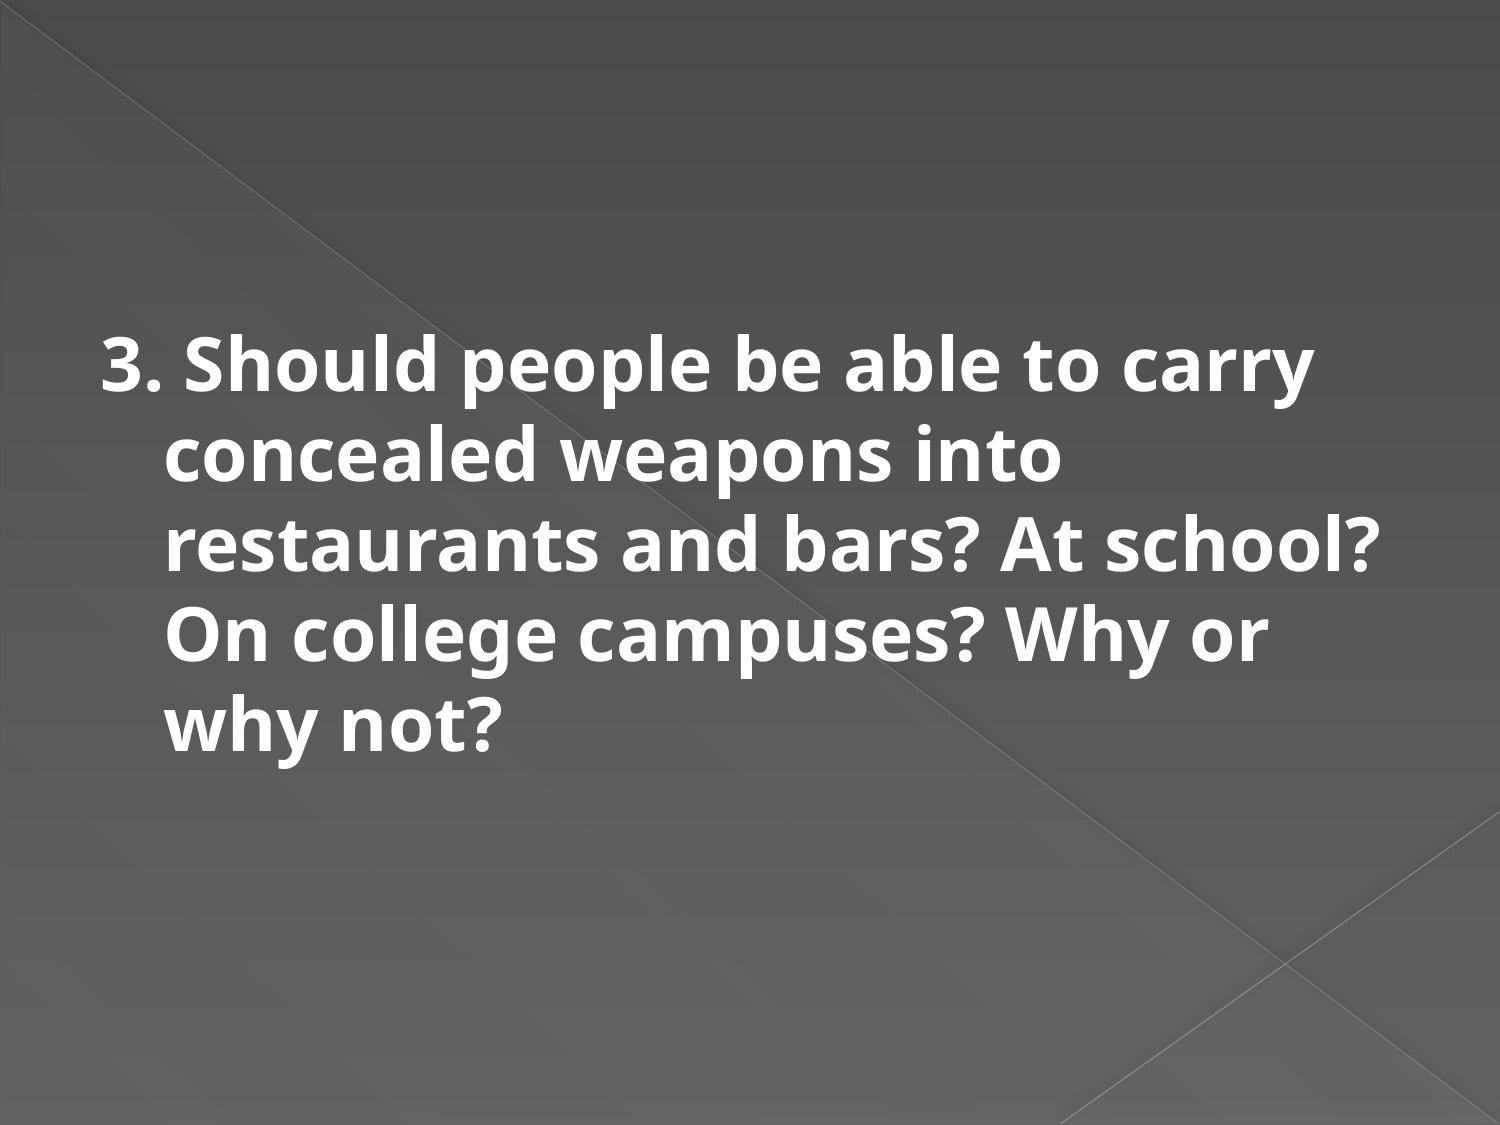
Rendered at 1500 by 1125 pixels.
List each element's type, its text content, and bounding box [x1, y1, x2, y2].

list 3. Should people be able to carry concealed weapons into restaurants and bars? At school? On college campuses? Why or why not? [75, 308, 1425, 1059]
